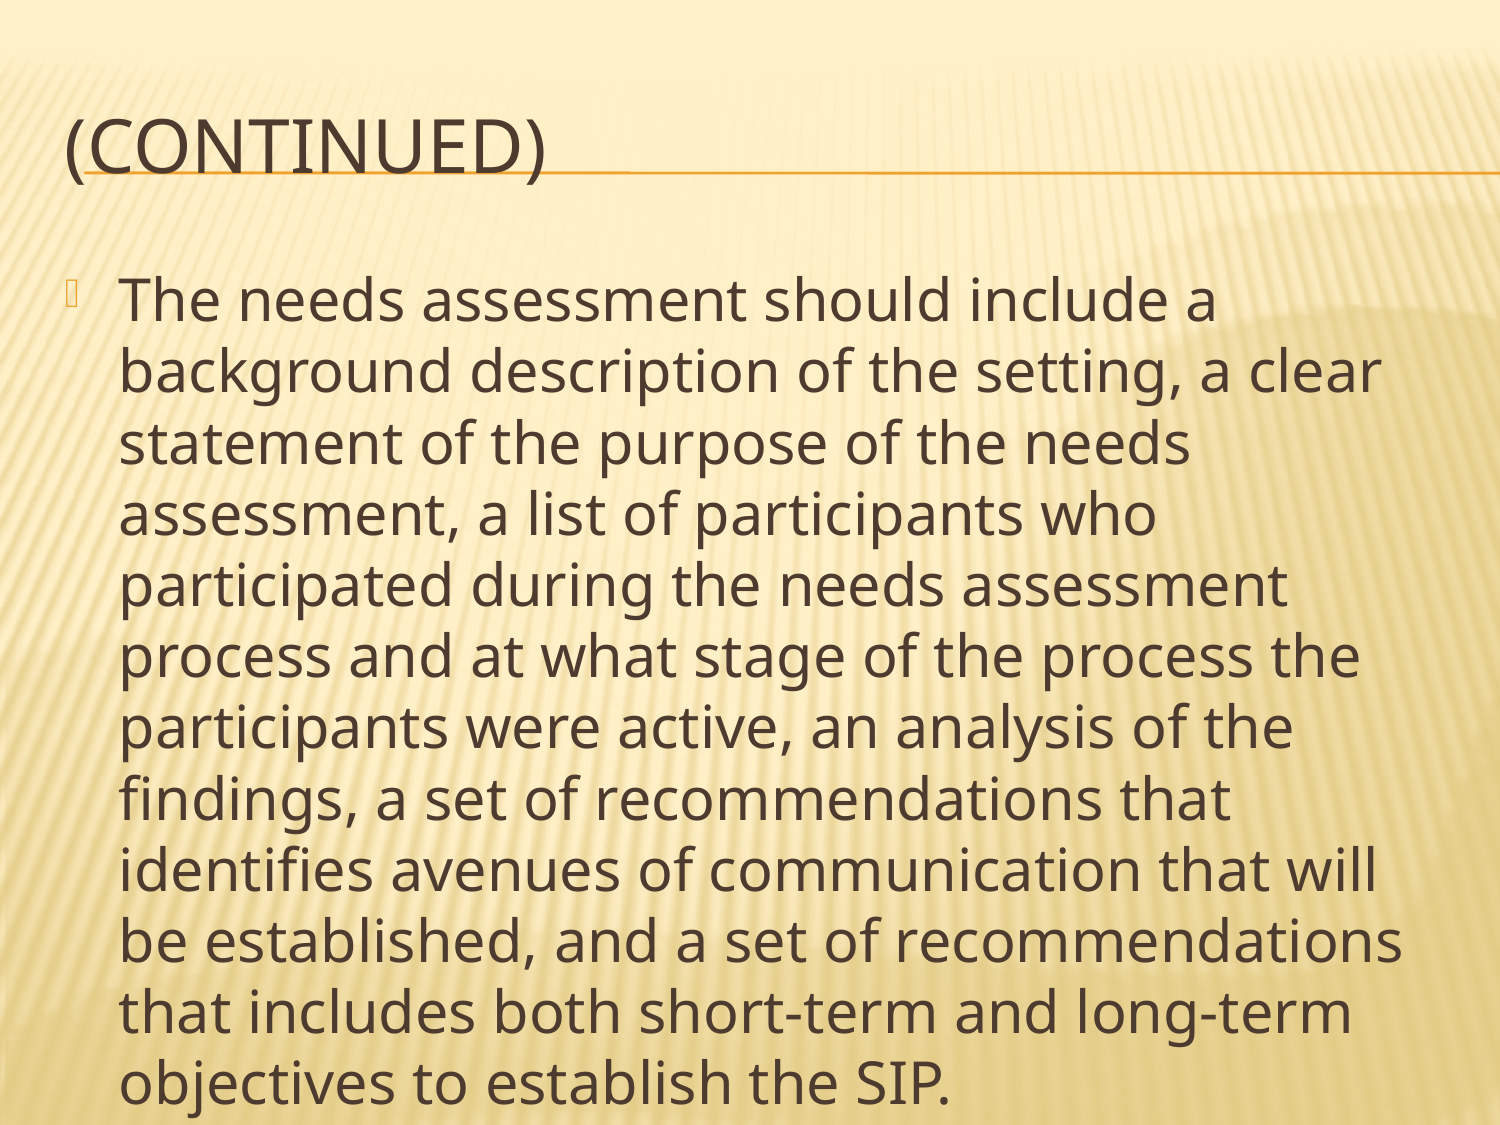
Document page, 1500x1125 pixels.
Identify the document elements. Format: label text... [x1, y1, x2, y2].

list The needs assessment should include a background description of the setting, a clear statement of the purpose of the needs assessment, a list of participants who participated during the needs assessment process and at what stage of the process the participants were active, an analysis of the findings, a set of recommendations that identifies avenues of communication that will be established, and a set of recommendations that includes both short-term and long-term objectives to establish the SIP. [50, 254, 1475, 1125]
title (continued) [50, 75, 1475, 213]
